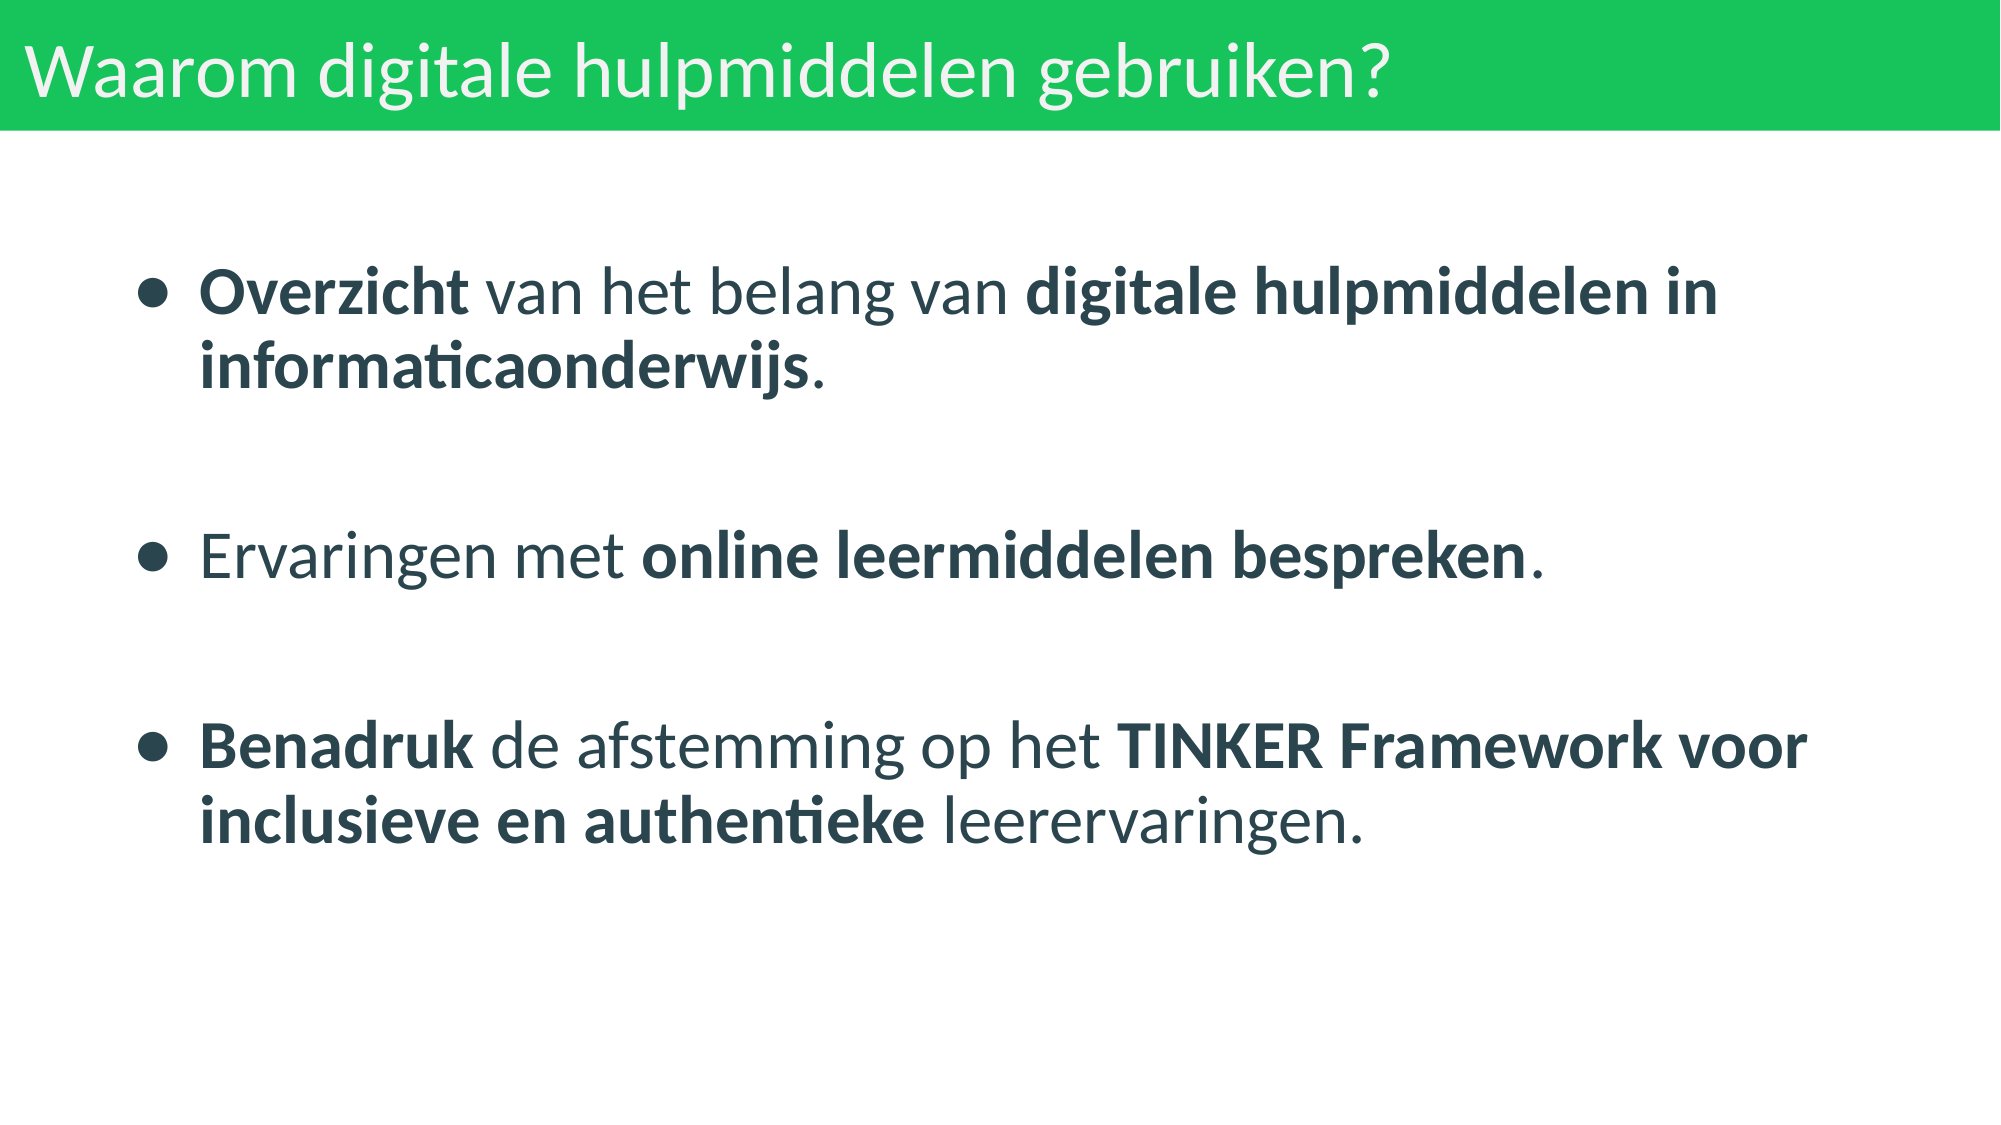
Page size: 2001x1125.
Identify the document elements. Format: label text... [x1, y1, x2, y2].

list Overzicht van het belang van digitale hulpmiddelen in informaticaonderwijs. Ervaringen met online leermiddelen bespreken. Benadruk de afstemming op het TINKER Framework voor inclusieve en authentieke leerervaringen. [16, 144, 1976, 1108]
title Waarom digitale hulpmiddelen gebruiken? [16, 13, 1976, 131]
